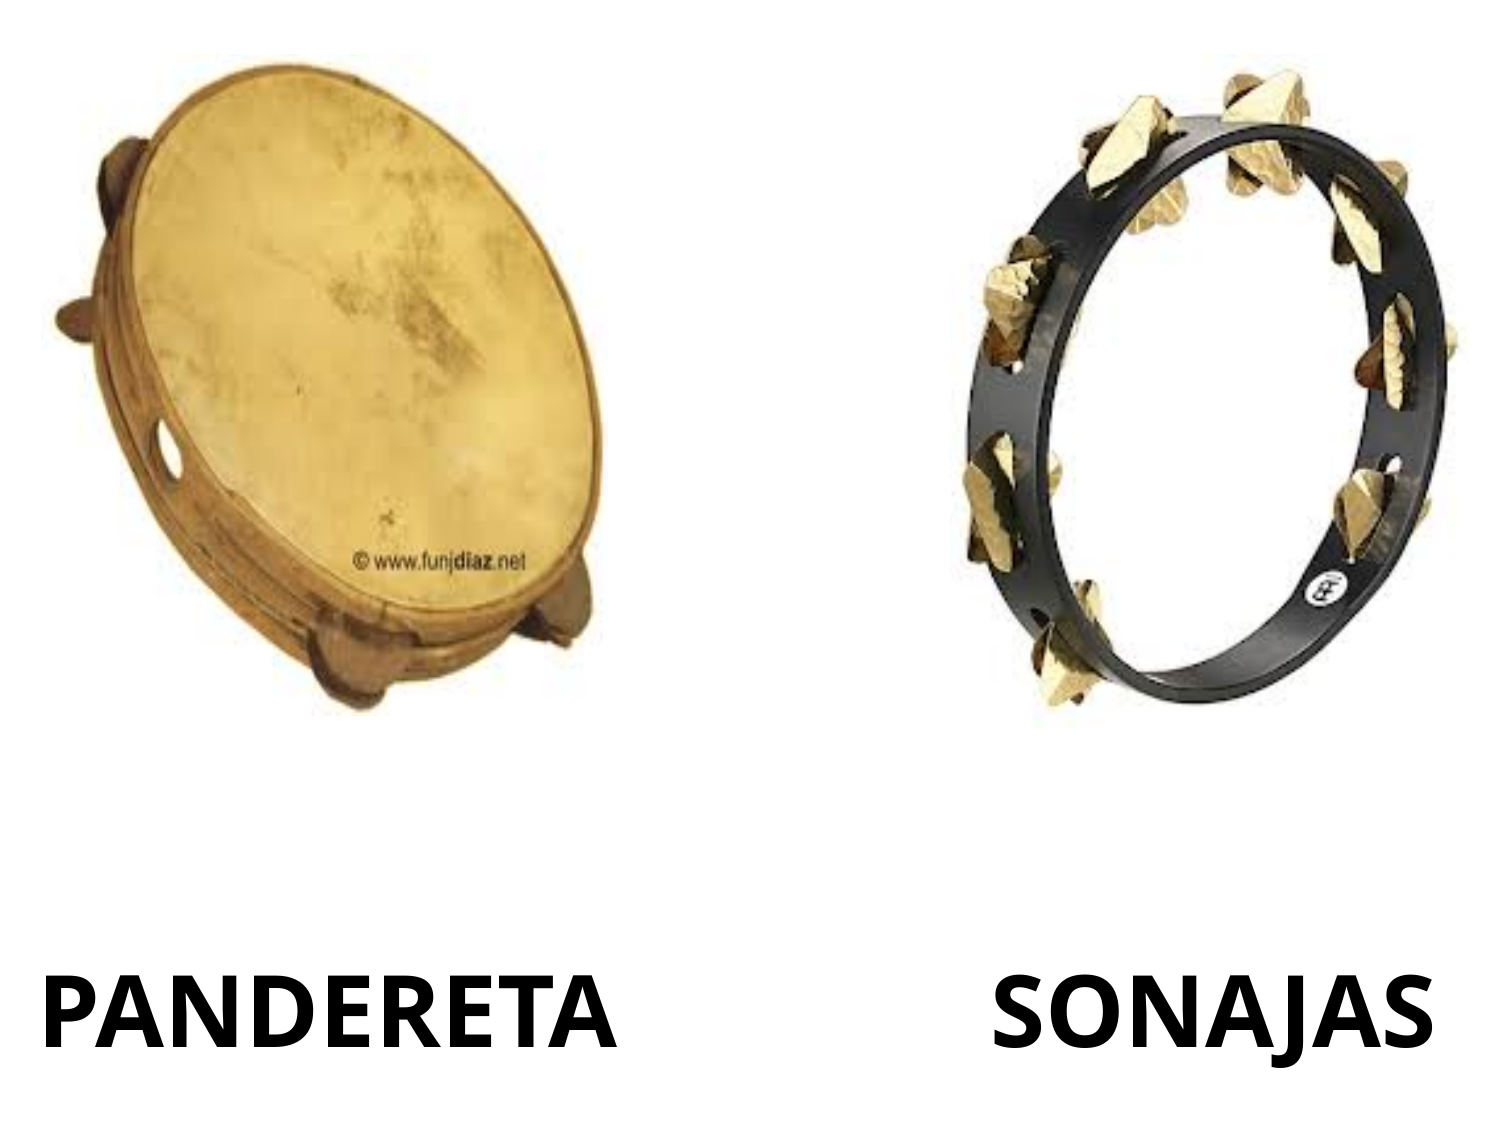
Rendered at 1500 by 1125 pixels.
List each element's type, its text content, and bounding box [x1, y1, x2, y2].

text_box PANDERETA [0, 940, 656, 1076]
text_box SONAJAS [927, 940, 1500, 1076]
picture [950, 54, 1470, 729]
picture [40, 54, 608, 717]
